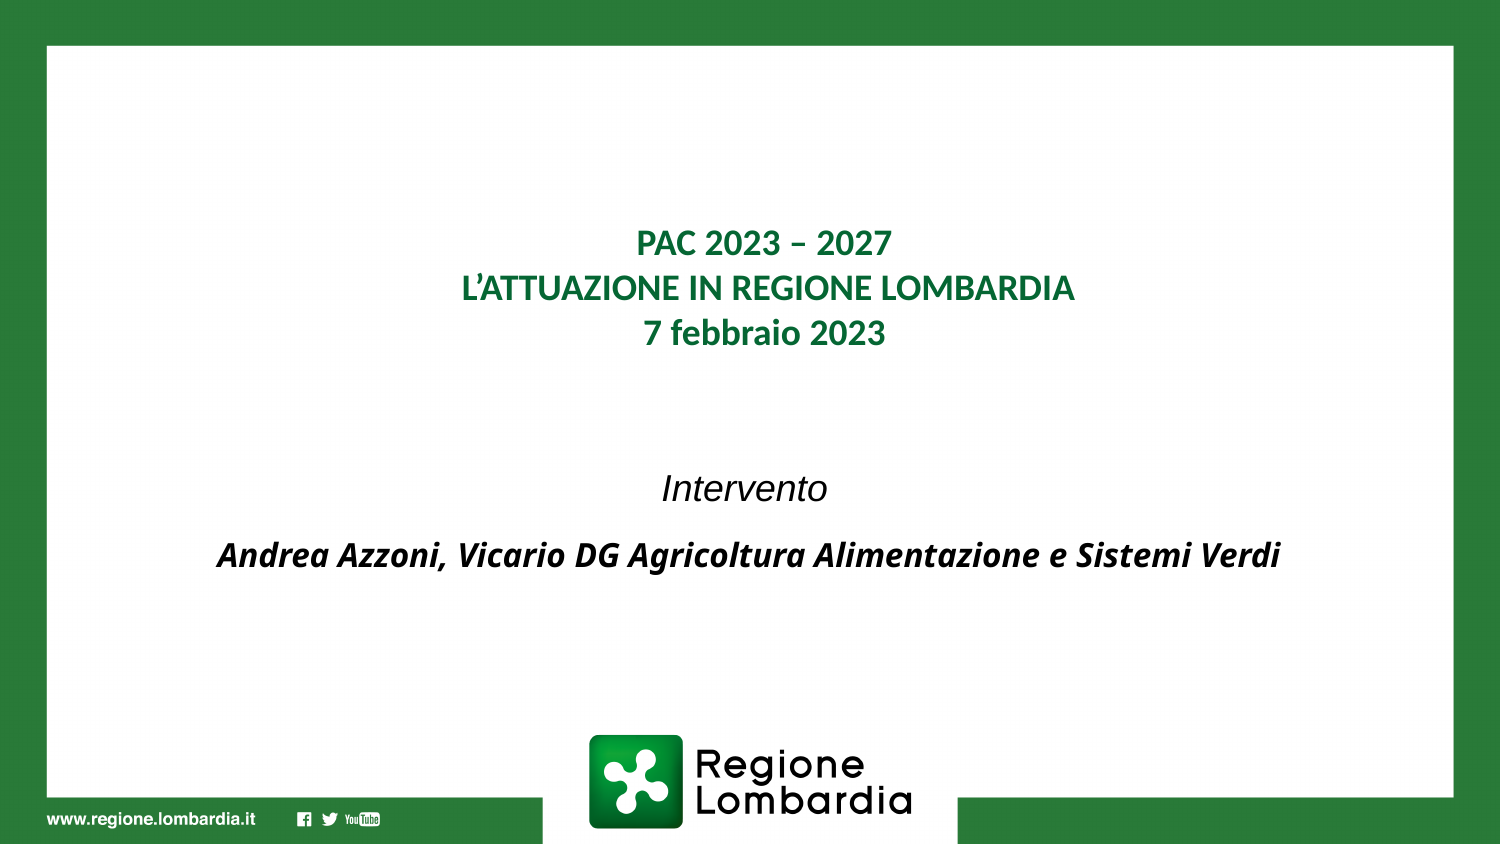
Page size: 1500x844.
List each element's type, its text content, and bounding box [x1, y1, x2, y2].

picture [0, 0, 1500, 844]
text_box Intervento Andrea Azzoni, Vicario DG Agricoltura Alimentazione e Sistemi Verdi [47, 456, 1452, 582]
text_box PAC 2023 – 2027 L’ATTUAZIONE IN REGIONE LOMBARDIA 7 febbraio 2023 [393, 210, 1144, 361]
title [47, 267, 1453, 457]
